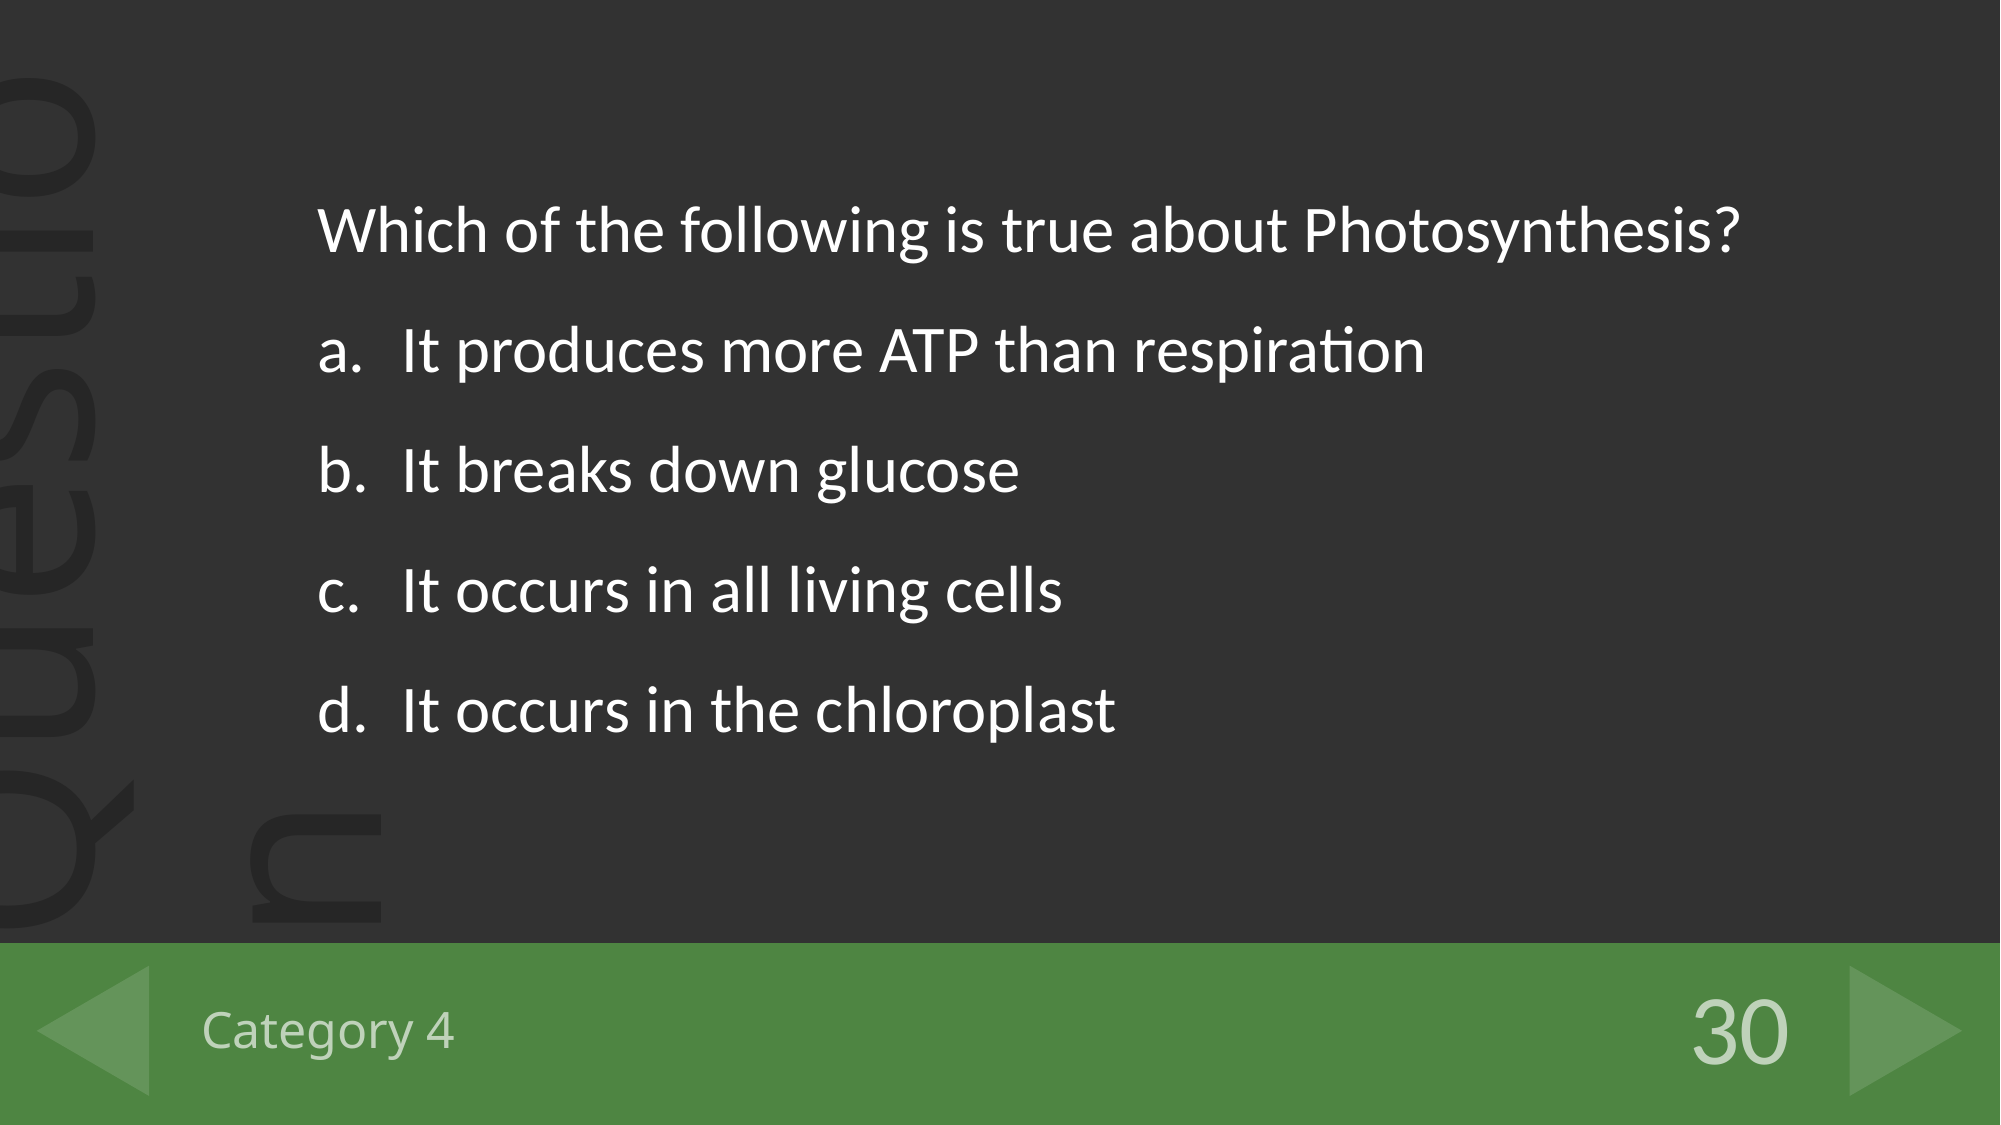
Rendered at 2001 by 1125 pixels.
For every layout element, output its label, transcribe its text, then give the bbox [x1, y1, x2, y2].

title Category 4 [185, 967, 1494, 1097]
list Which of the following is true about Photosynthesis? It produces more ATP than respiration It breaks down glucose It occurs in all living cells It occurs in the chloroplast [302, 119, 1843, 774]
list 30 [1494, 967, 1806, 1097]
